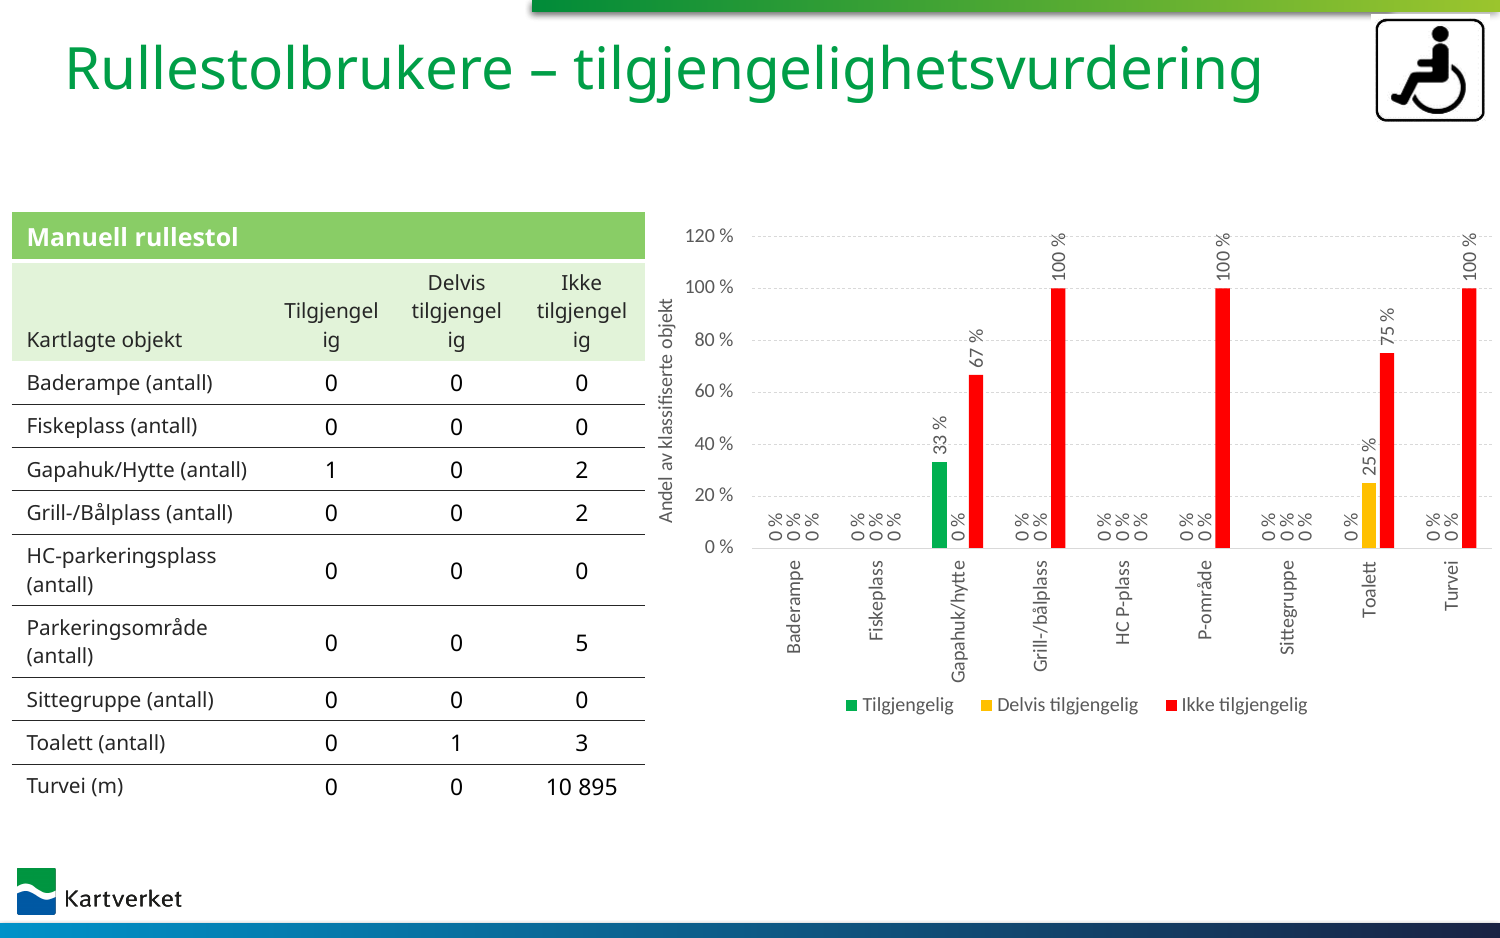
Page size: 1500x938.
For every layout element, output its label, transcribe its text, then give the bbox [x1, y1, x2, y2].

table_header Manuell rullestol [12, 212, 645, 259]
table_cell 0 [269, 678, 394, 720]
table_cell Kartlagte objekt [12, 263, 269, 361]
table_cell 0 [519, 361, 638, 404]
table_cell 0 [519, 678, 638, 720]
table_cell Toalett (antall) [12, 721, 269, 764]
table_cell 0 [519, 535, 638, 605]
table_cell 0 [269, 535, 394, 605]
table_cell 0 [394, 535, 519, 605]
table_cell 1 [269, 448, 394, 490]
table_cell Ikke tilgjengelig [519, 263, 638, 361]
table_cell 0 [394, 405, 519, 447]
table_cell 2 [519, 491, 638, 534]
table_cell 1 [394, 721, 519, 764]
table_cell Gapahuk/Hytte (antall) [12, 448, 269, 490]
table_cell 0 [269, 765, 394, 807]
table_cell Sittegruppe (antall) [12, 678, 269, 720]
table_cell 0 [394, 678, 519, 720]
table_cell 0 [269, 721, 394, 764]
table_cell 0 [519, 405, 638, 447]
table_cell 3 [519, 721, 645, 764]
table_cell 0 [394, 765, 519, 807]
table_cell 0 [269, 606, 394, 677]
table_cell Grill-/Bålplass (antall) [12, 491, 269, 534]
table_cell Baderampe (antall) [12, 361, 269, 404]
table_cell 0 [394, 448, 519, 490]
table_cell Delvis tilgjengelig [394, 263, 519, 361]
table_cell 10 895 [519, 765, 645, 807]
table_cell Tilgjengelig [269, 263, 394, 361]
table_cell 0 [269, 491, 394, 534]
table_cell Fiskeplass (antall) [12, 405, 269, 447]
table_cell 0 [269, 405, 394, 447]
picture [1371, 13, 1491, 127]
table_cell 5 [519, 606, 638, 677]
picture [643, 218, 1500, 728]
table_cell 0 [394, 606, 519, 677]
text_box Rullestolbrukere – tilgjengelighetsvurdering [49, 12, 1372, 109]
table_cell Parkeringsområde (antall) [12, 606, 269, 677]
table_cell 2 [519, 448, 638, 490]
table_cell 0 [394, 361, 519, 404]
table_cell HC-parkeringsplass (antall) [12, 535, 269, 605]
table_cell 0 [394, 491, 519, 534]
table_cell Turvei (m) [12, 765, 269, 807]
table_cell 0 [269, 361, 394, 404]
